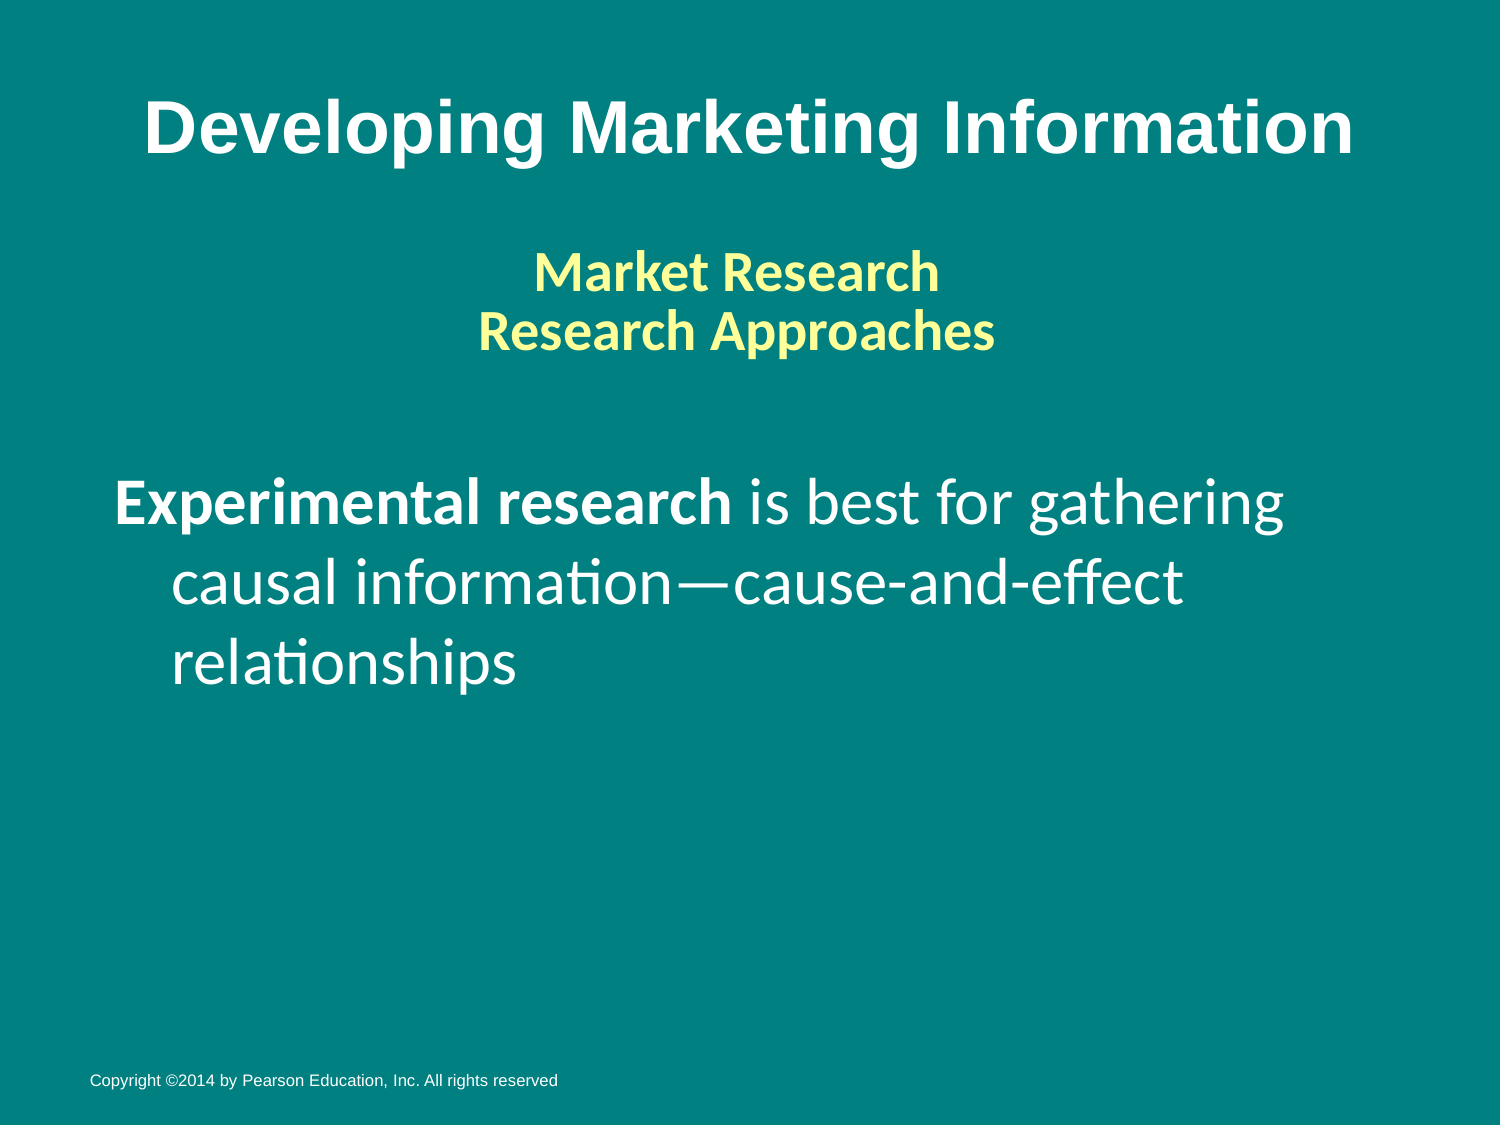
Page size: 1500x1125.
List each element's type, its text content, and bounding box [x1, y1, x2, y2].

list Market Research Research Approaches [149, 237, 1326, 301]
title Developing Marketing Information [112, 37, 1388, 226]
list Experimental research is best for gathering causal information—cause-and-effect relationships [99, 449, 1376, 1125]
text_box Copyright ©2014 by Pearson Education, Inc. All rights reserved [74, 1062, 825, 1098]
